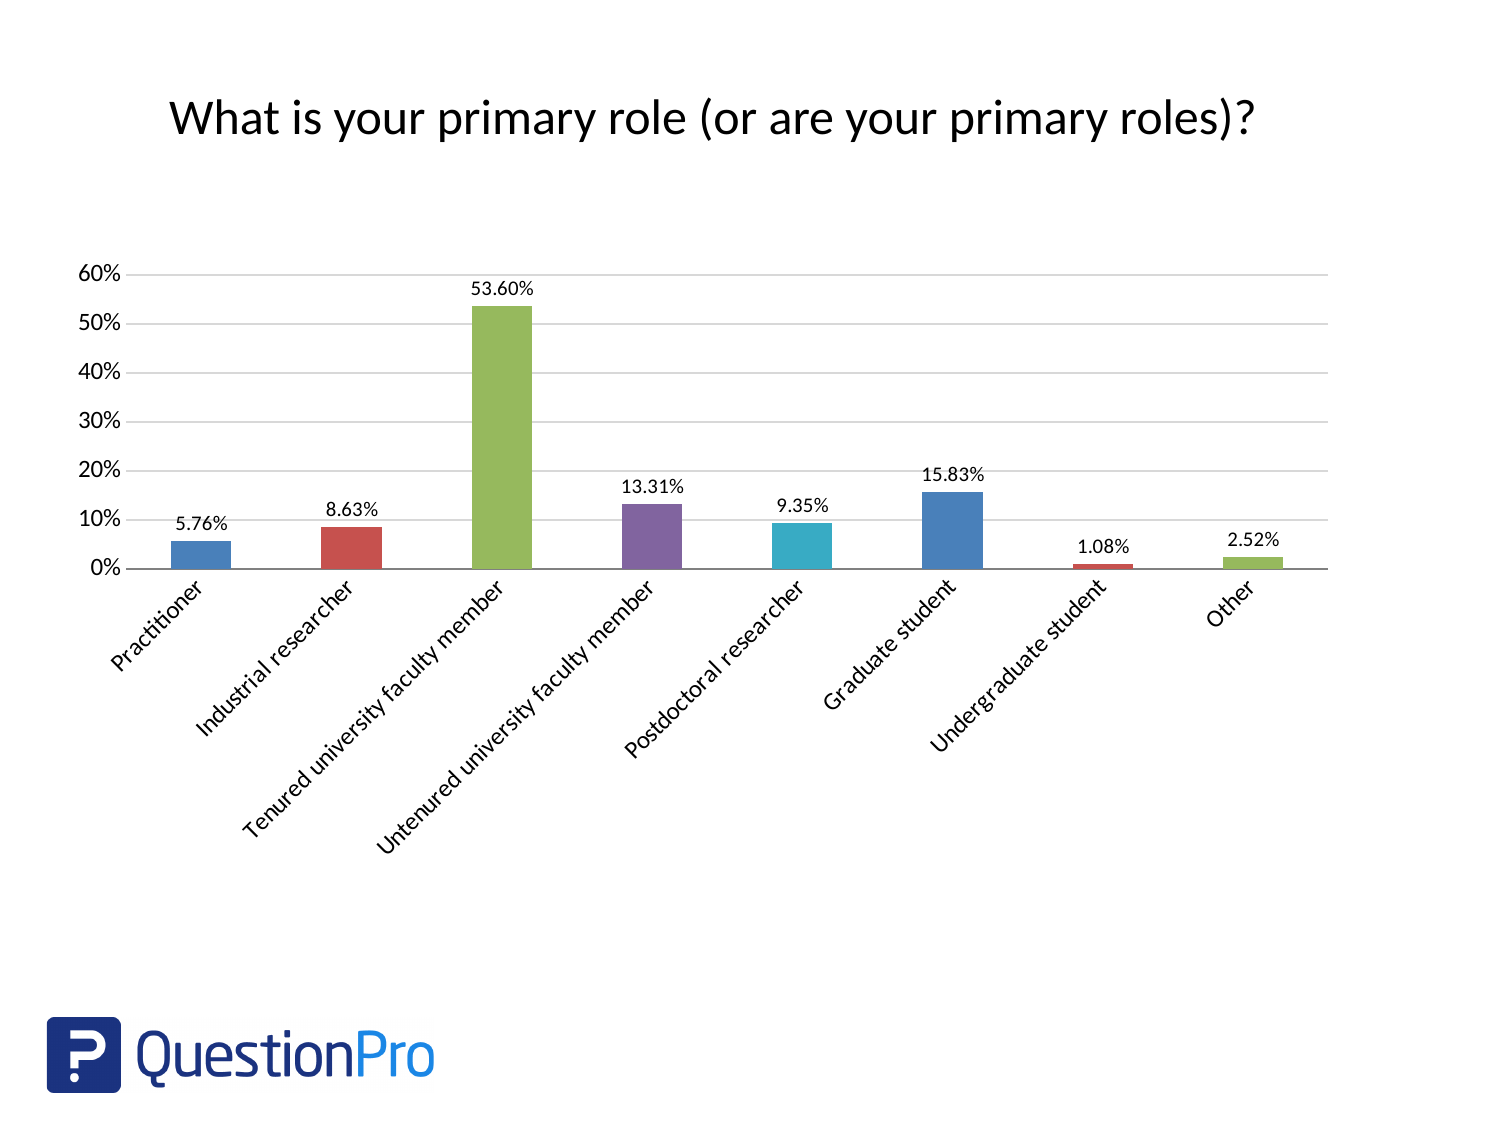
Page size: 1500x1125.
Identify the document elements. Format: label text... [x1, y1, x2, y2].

text_box What is your primary role (or are your primary roles)? [60, 8, 1367, 221]
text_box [46, 1017, 434, 1093]
chart [51, 249, 1355, 876]
